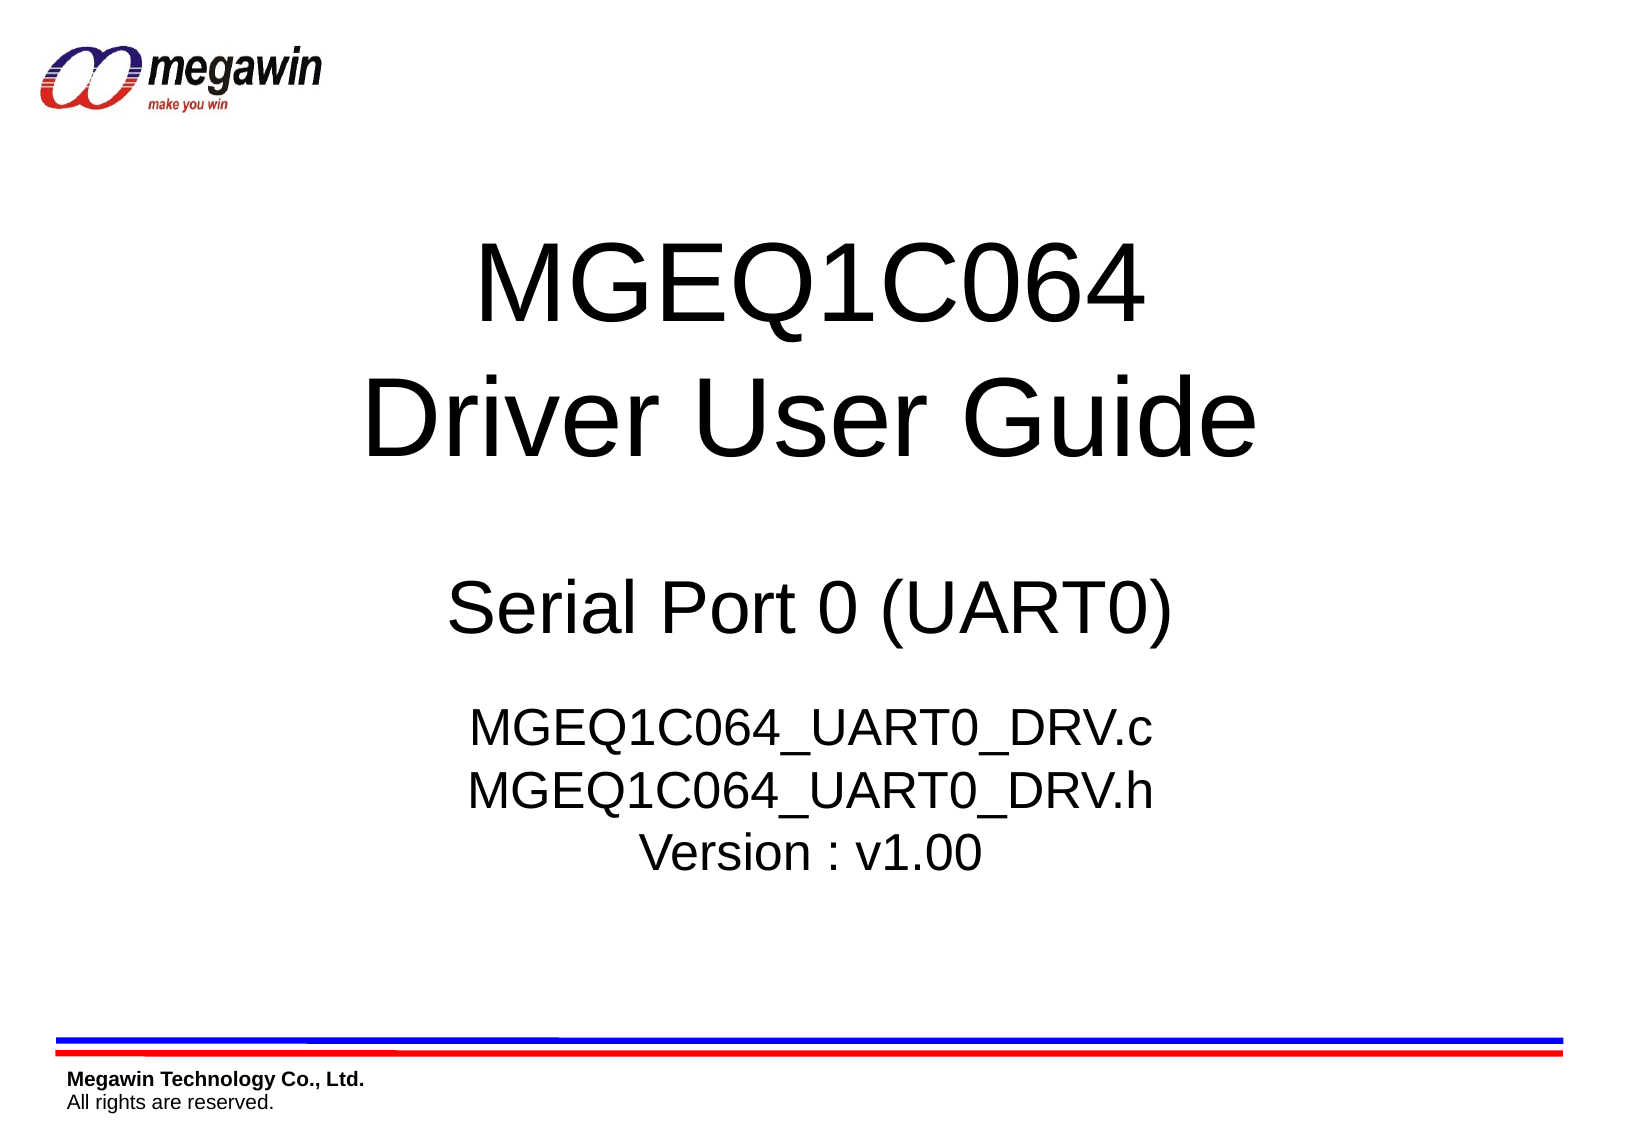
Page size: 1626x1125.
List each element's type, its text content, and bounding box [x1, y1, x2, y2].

picture [33, 36, 328, 119]
text_box MGEQ1C064 Driver User Guide Serial Port 0 (UART0) MGEQ1C064_UART0_DRV.c MGEQ1C064_UART0_DRV.h Version : v1.00 [46, 201, 1575, 889]
